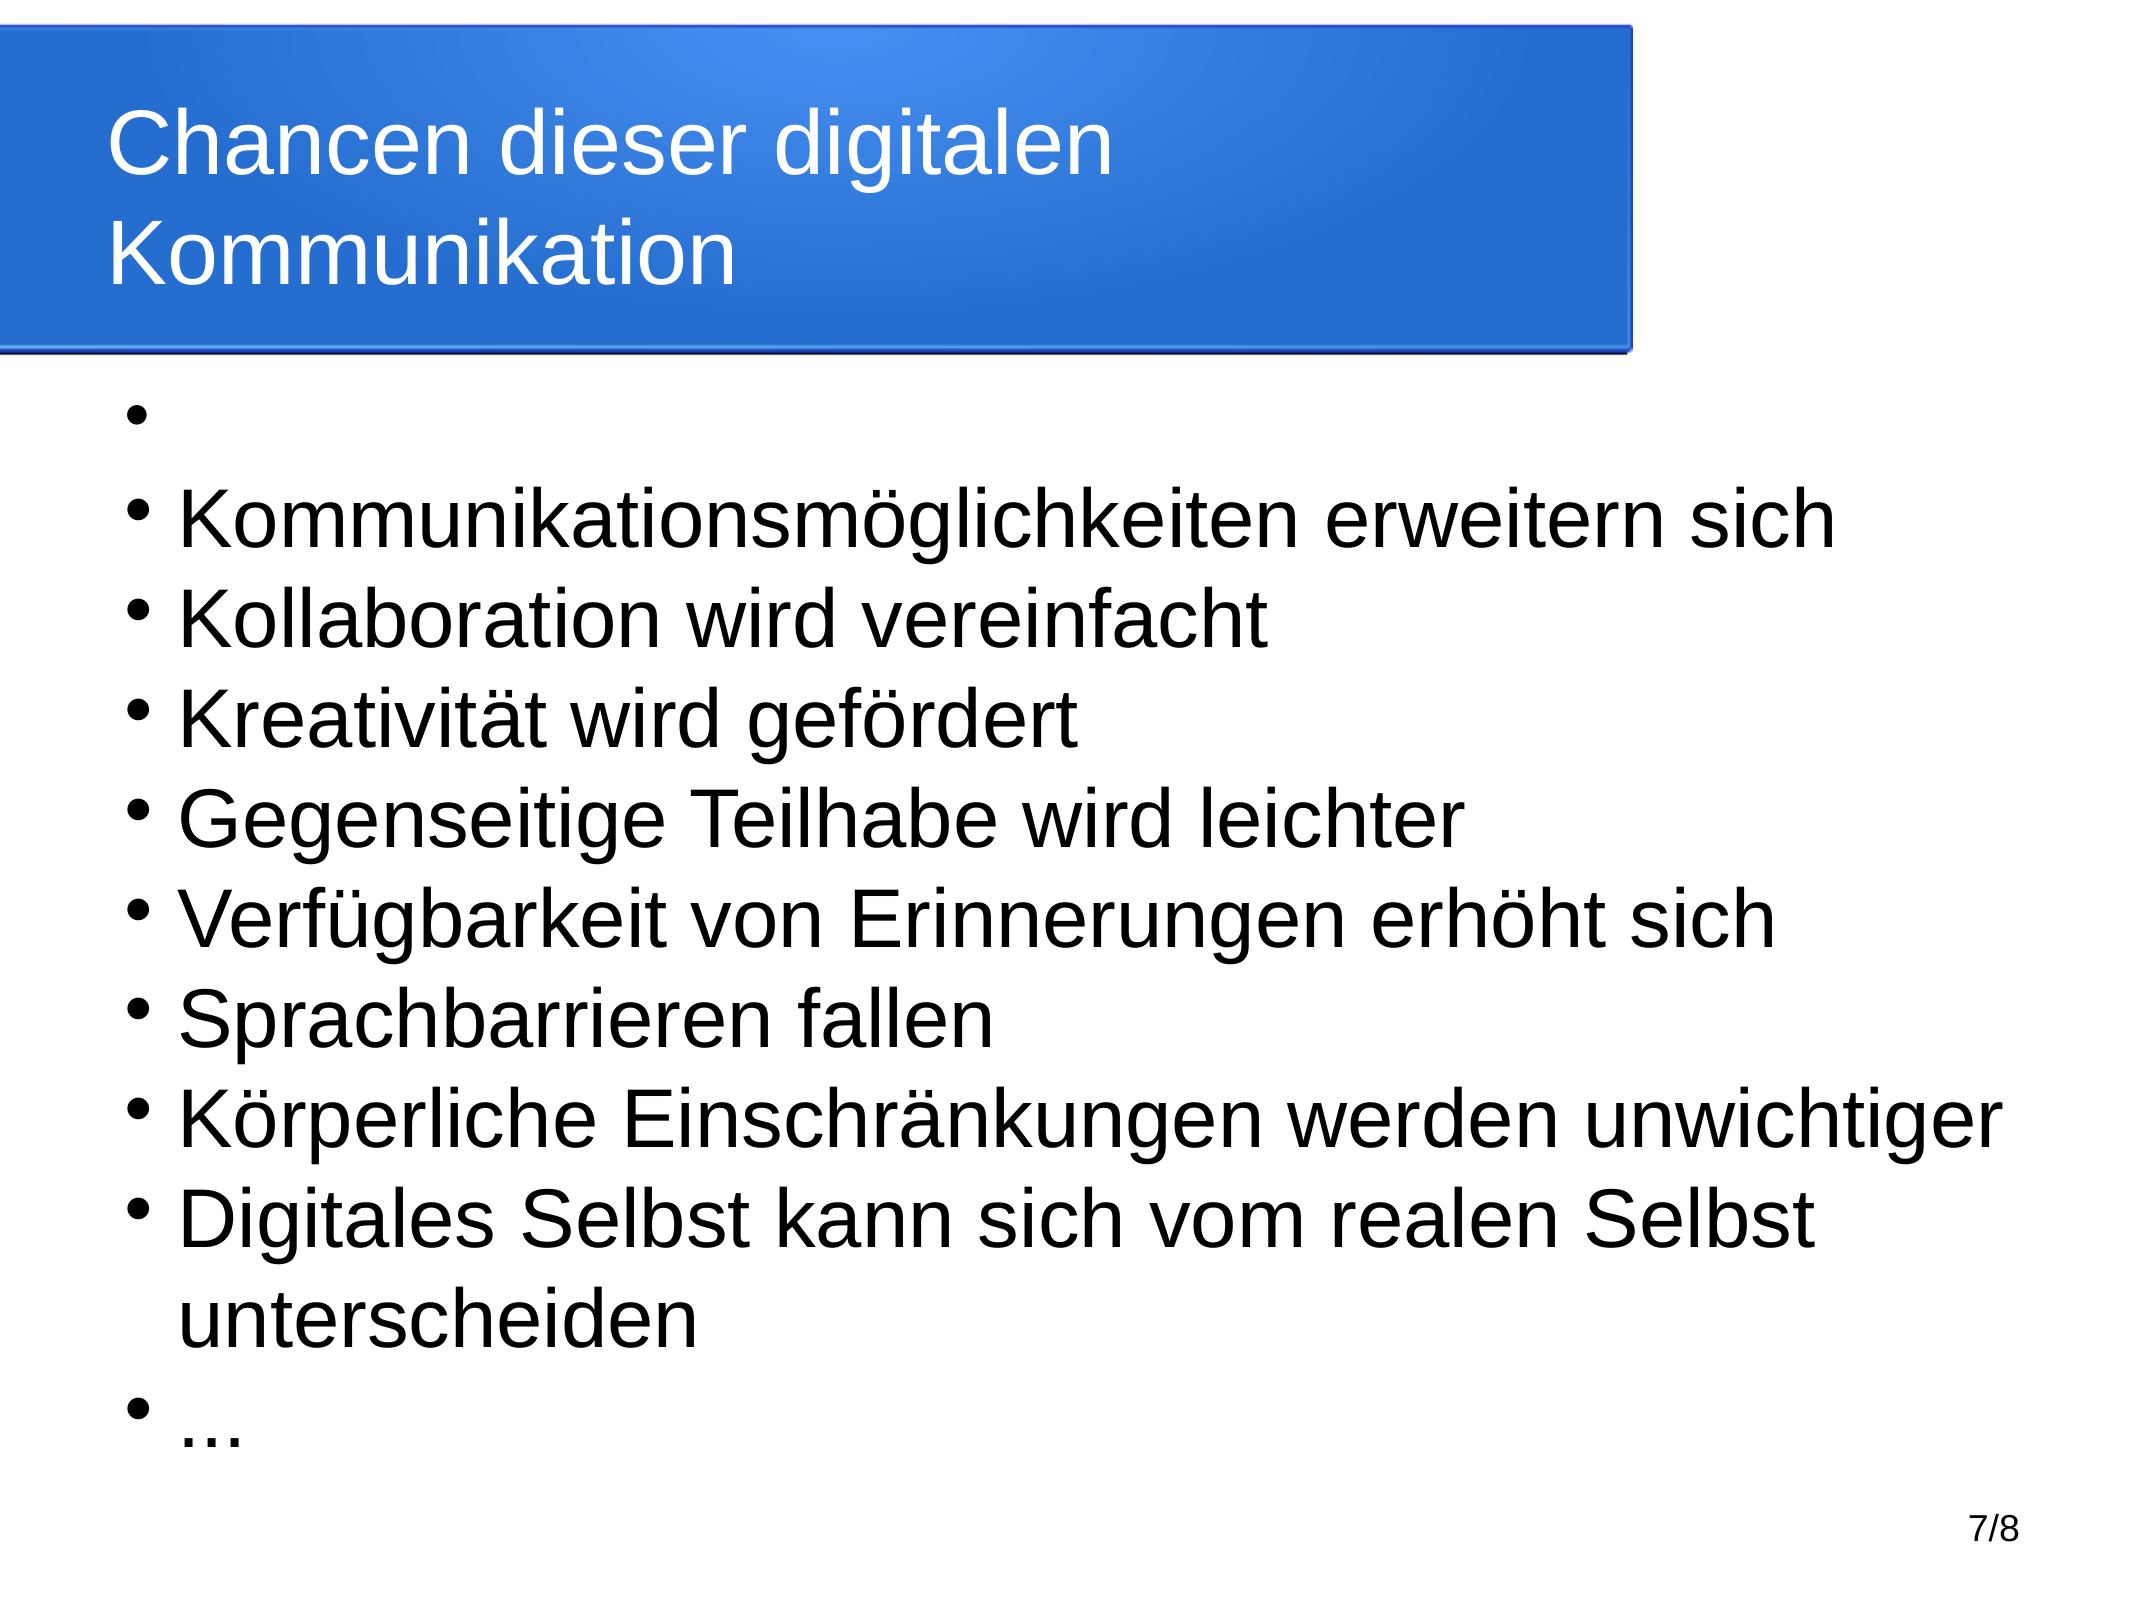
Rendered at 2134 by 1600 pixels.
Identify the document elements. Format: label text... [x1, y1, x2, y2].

text_box 7/8 [1953, 1496, 2088, 1554]
picture [0, 22, 1638, 363]
text_box Chancen dieser digitalen Kommunikation [106, 60, 1593, 325]
text_box Kommunikationsmöglichkeiten erweitern sich Kollaboration wird vereinfacht Kreativität wird gefördert Gegenseitige Teilhabe wird leichter Verfügbarkeit von Erinnerungen erhöht sich Sprachbarrieren fallen Körperliche Einschränkungen werden unwichtiger Digitales Selbst kann sich vom realen Selbst unterscheiden ... [106, 374, 2027, 1485]
